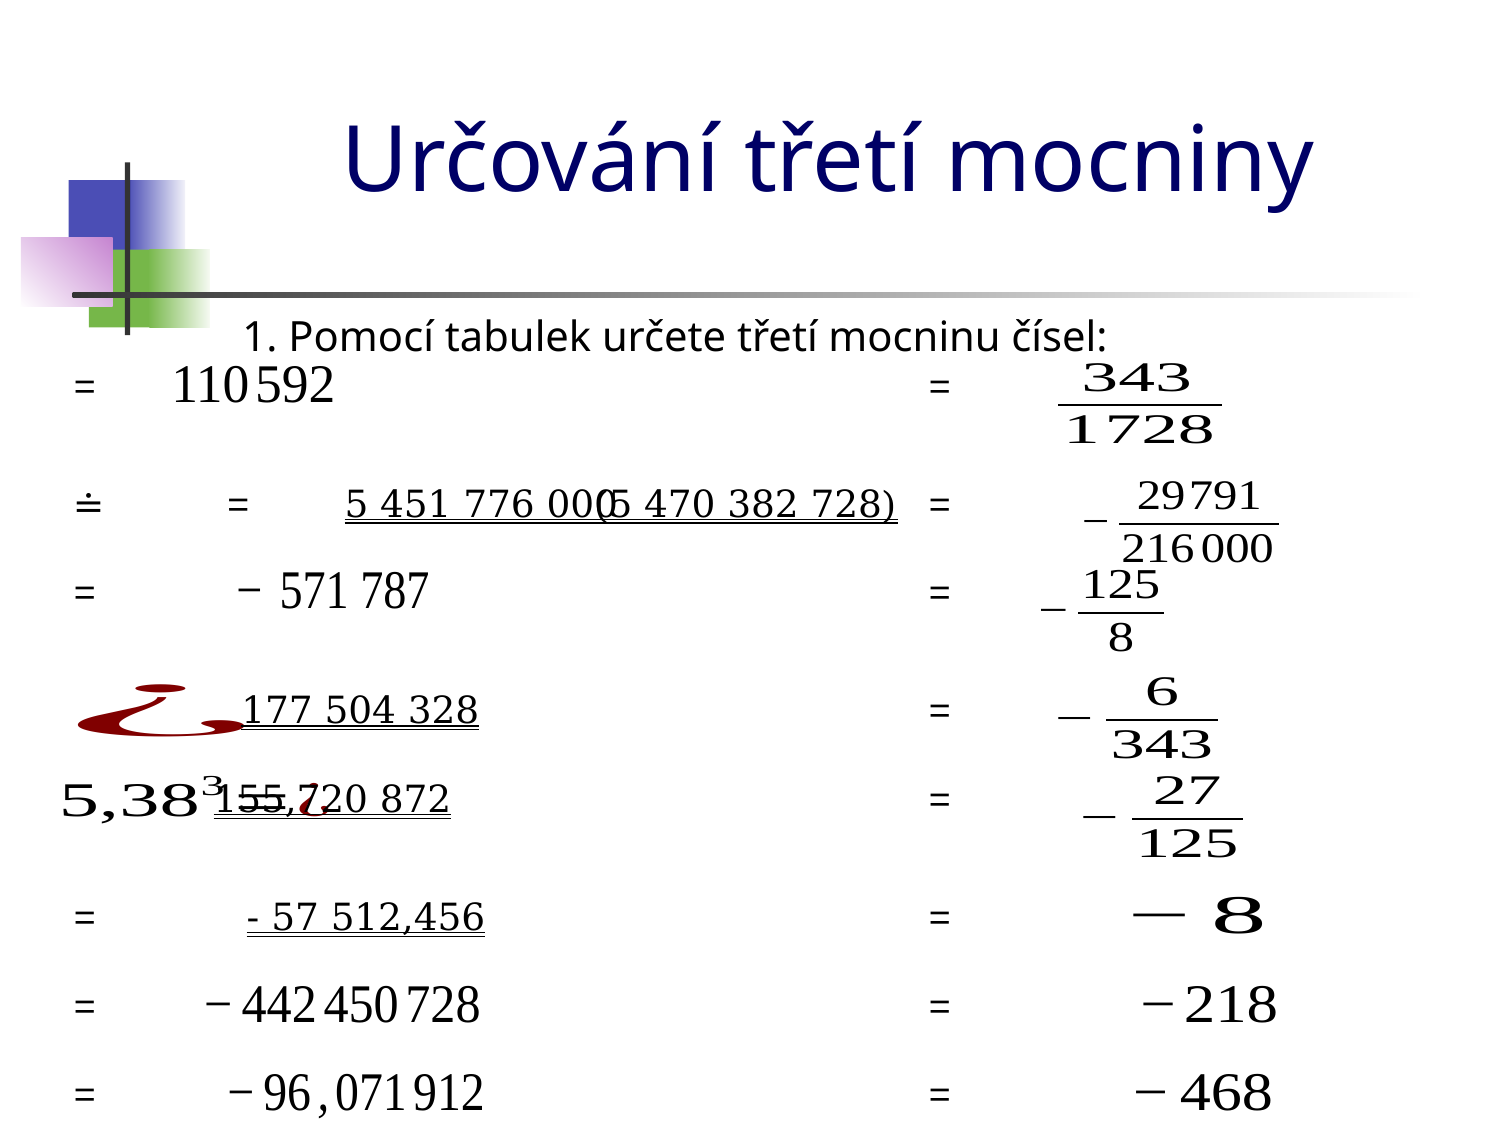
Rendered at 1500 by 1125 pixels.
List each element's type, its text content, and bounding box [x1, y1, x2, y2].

text_box - 57 512,456 [231, 885, 501, 946]
title Určování třetí mocniny [188, 34, 1468, 276]
text_box (5 470 382 728) [633, 472, 913, 533]
text_box 177 504 328 [226, 679, 494, 739]
list 1. Pomocí tabulek určete třetí mocninu čísel: [212, 301, 1247, 385]
text_box 5 451 776 000 [329, 472, 633, 533]
text_box 155,720 872 [198, 767, 467, 828]
